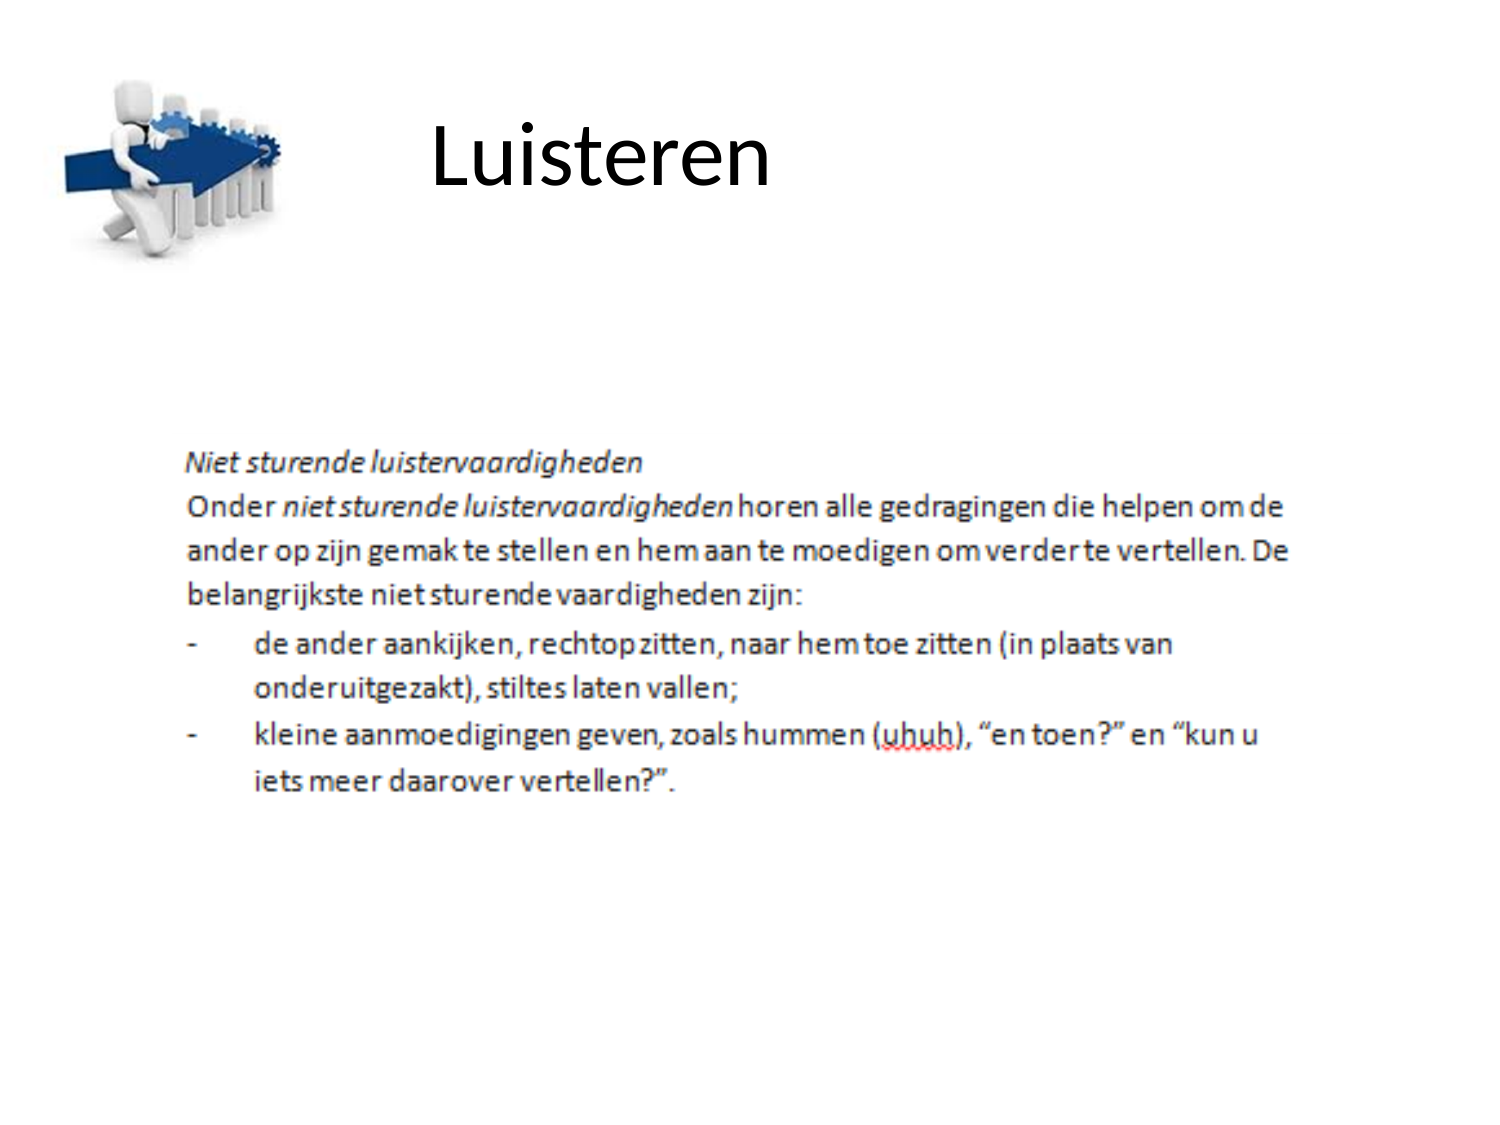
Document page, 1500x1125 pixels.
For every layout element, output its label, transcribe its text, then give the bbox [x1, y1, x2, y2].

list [171, 432, 1353, 818]
picture [17, 66, 327, 281]
title Luisteren [289, 54, 916, 244]
